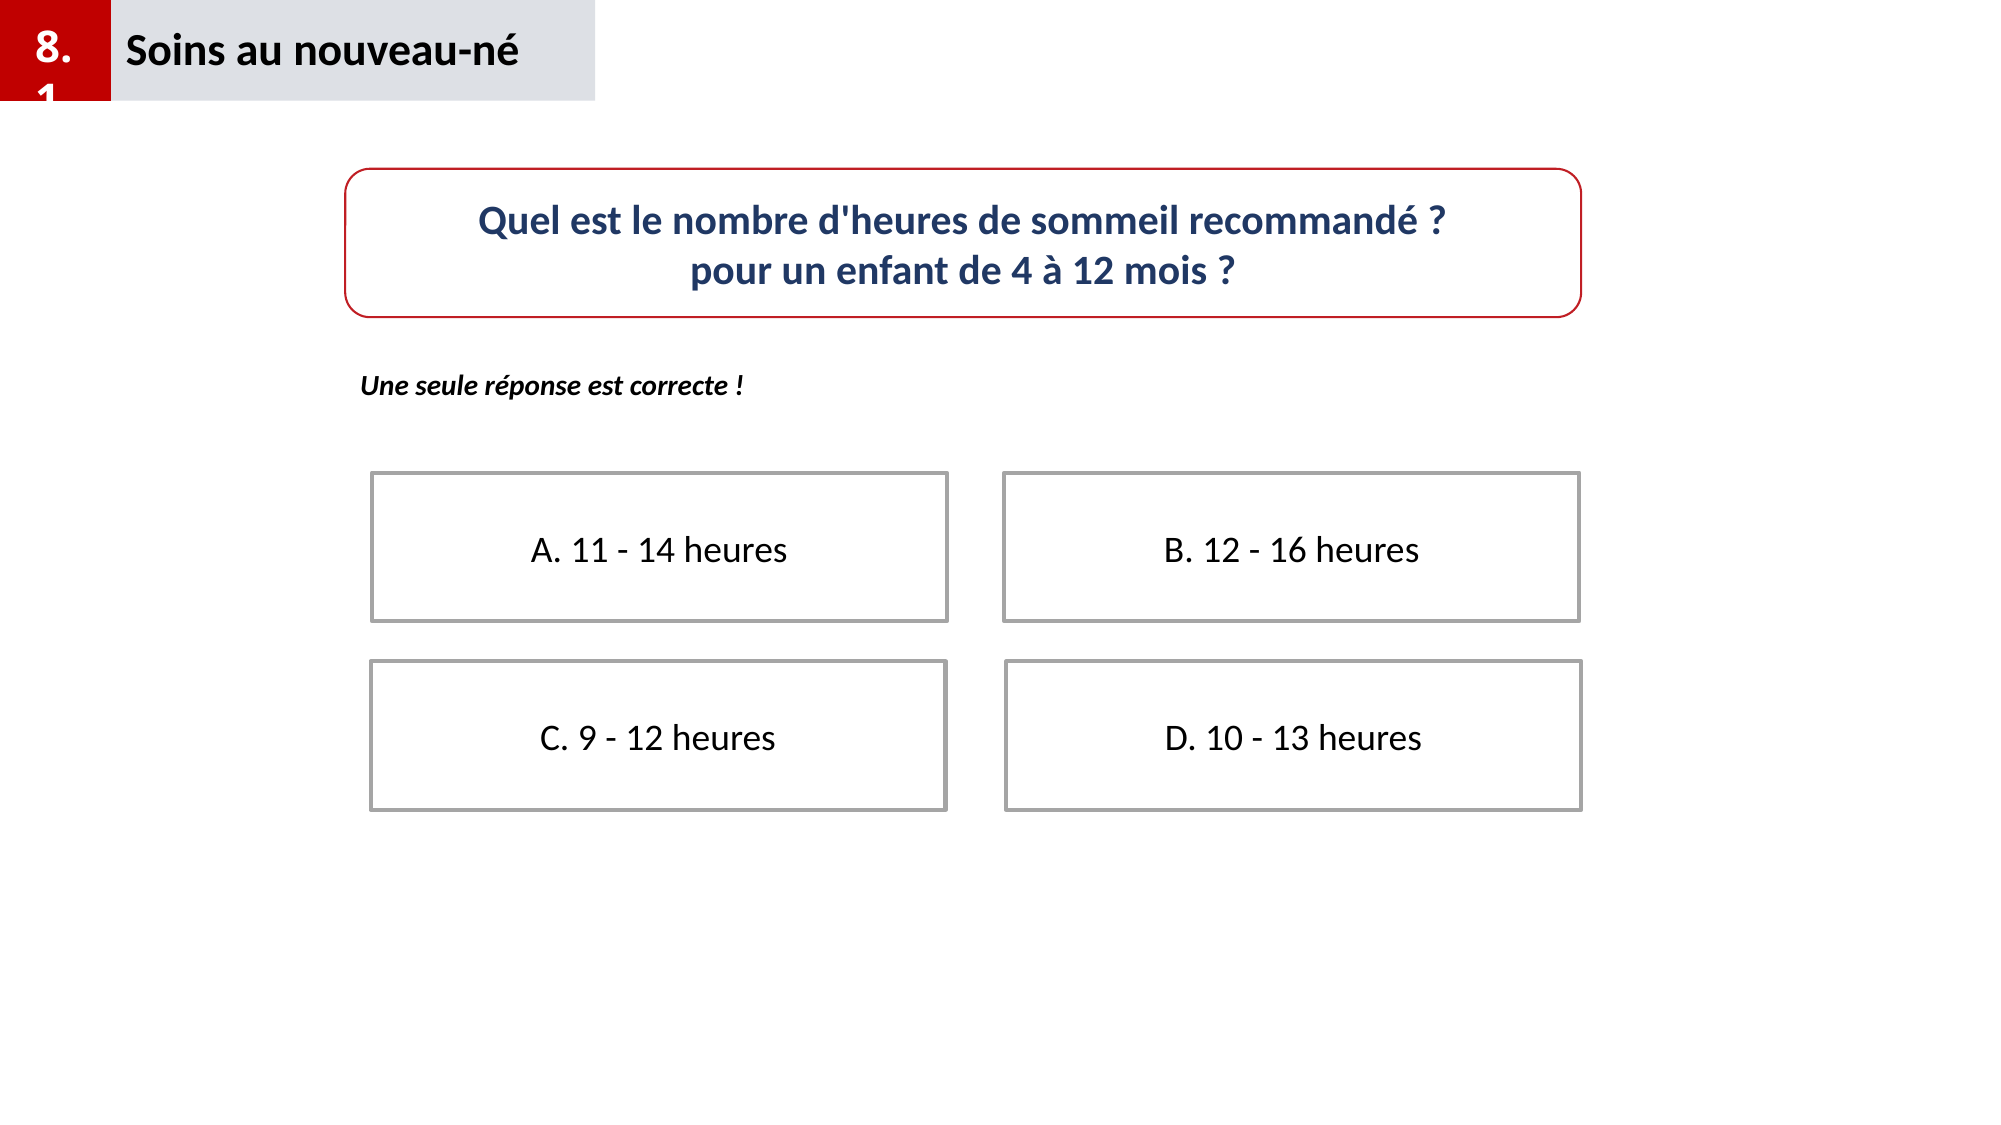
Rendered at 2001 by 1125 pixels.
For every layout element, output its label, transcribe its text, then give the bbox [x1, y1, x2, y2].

text_box Quel est le nombre d'heures de sommeil recommandé ? pour un enfant de 4 à 12 mois ? [345, 168, 1582, 318]
text_box C. 9 - 12 heures [369, 659, 948, 812]
text_box A. 11 - 14 heures [370, 471, 949, 623]
text_box 8.1 [20, 11, 111, 83]
text_box B. 12 - 16 heures [1002, 471, 1581, 623]
text_box [0, 0, 111, 101]
text_box Une seule réponse est correcte ! [345, 358, 876, 409]
text_box Soins au nouveau-né [111, 0, 596, 101]
text_box D. 10 - 13 heures [1004, 659, 1583, 812]
